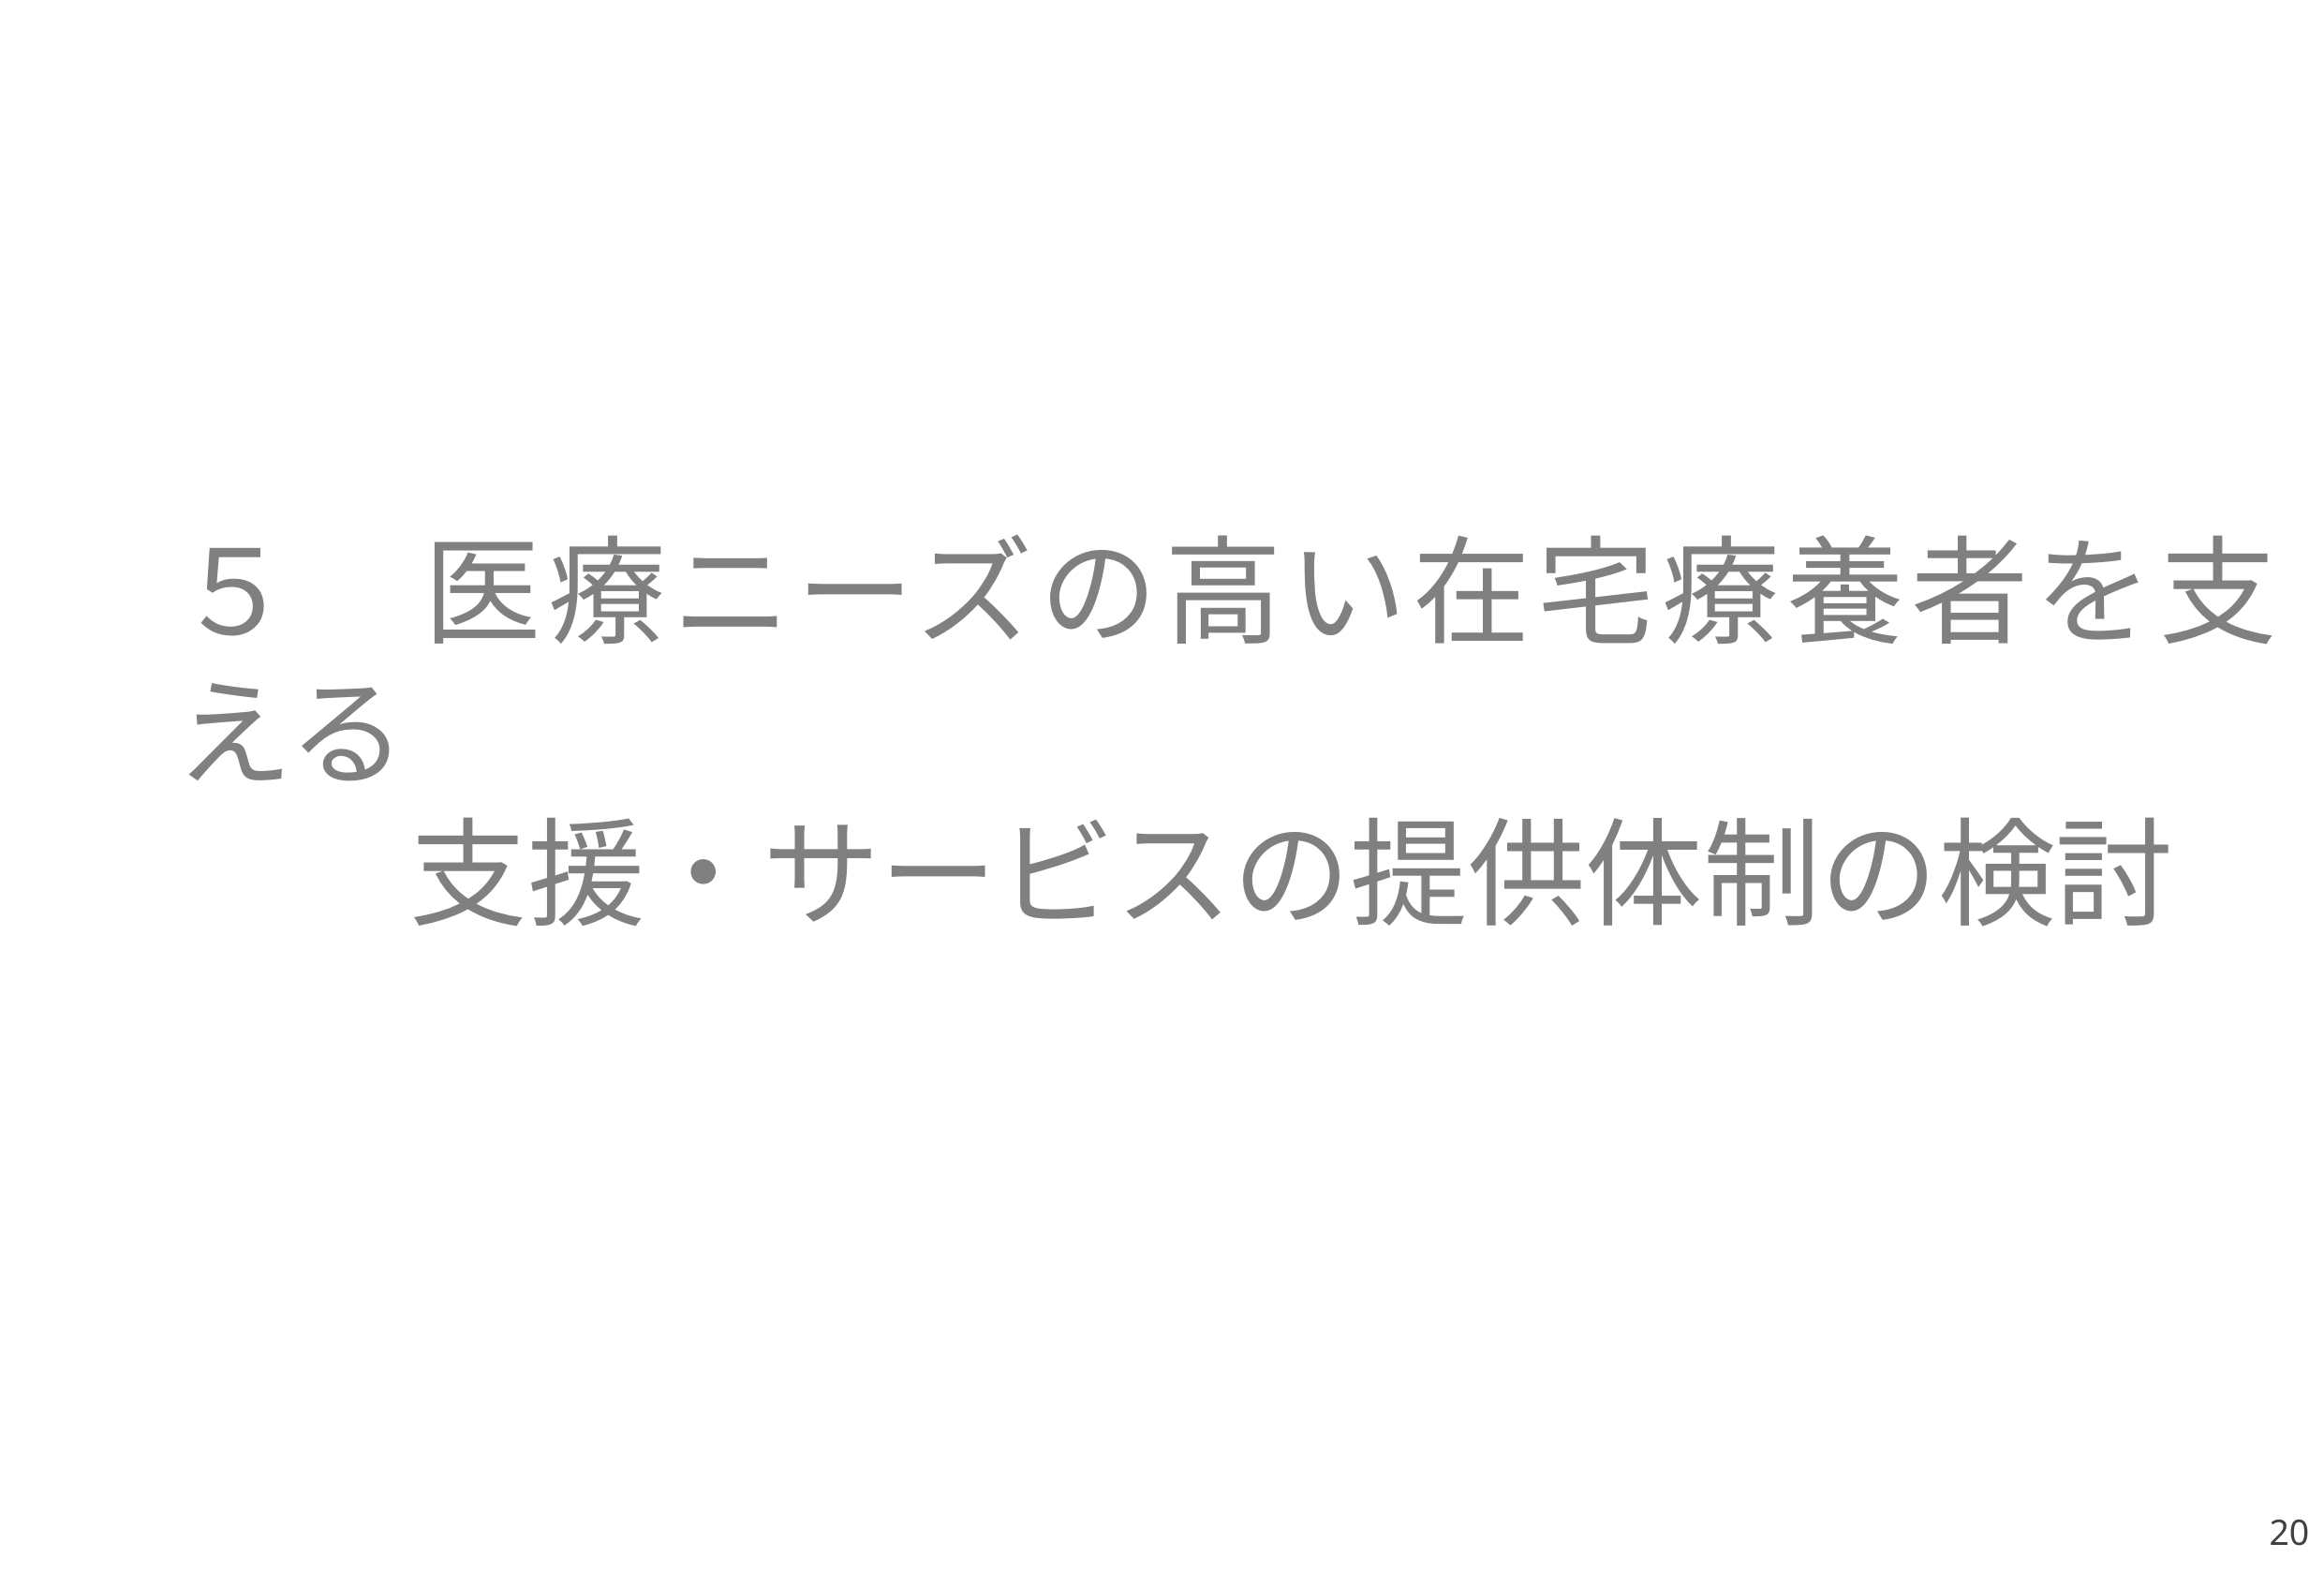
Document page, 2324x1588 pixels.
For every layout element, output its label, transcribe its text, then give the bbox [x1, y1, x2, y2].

text_box ５ 医療ニーズの高い在宅療養者を支える 支援・サービスの提供体制の検討 [161, 510, 2291, 948]
text_box 20 [1800, 1503, 2324, 1588]
